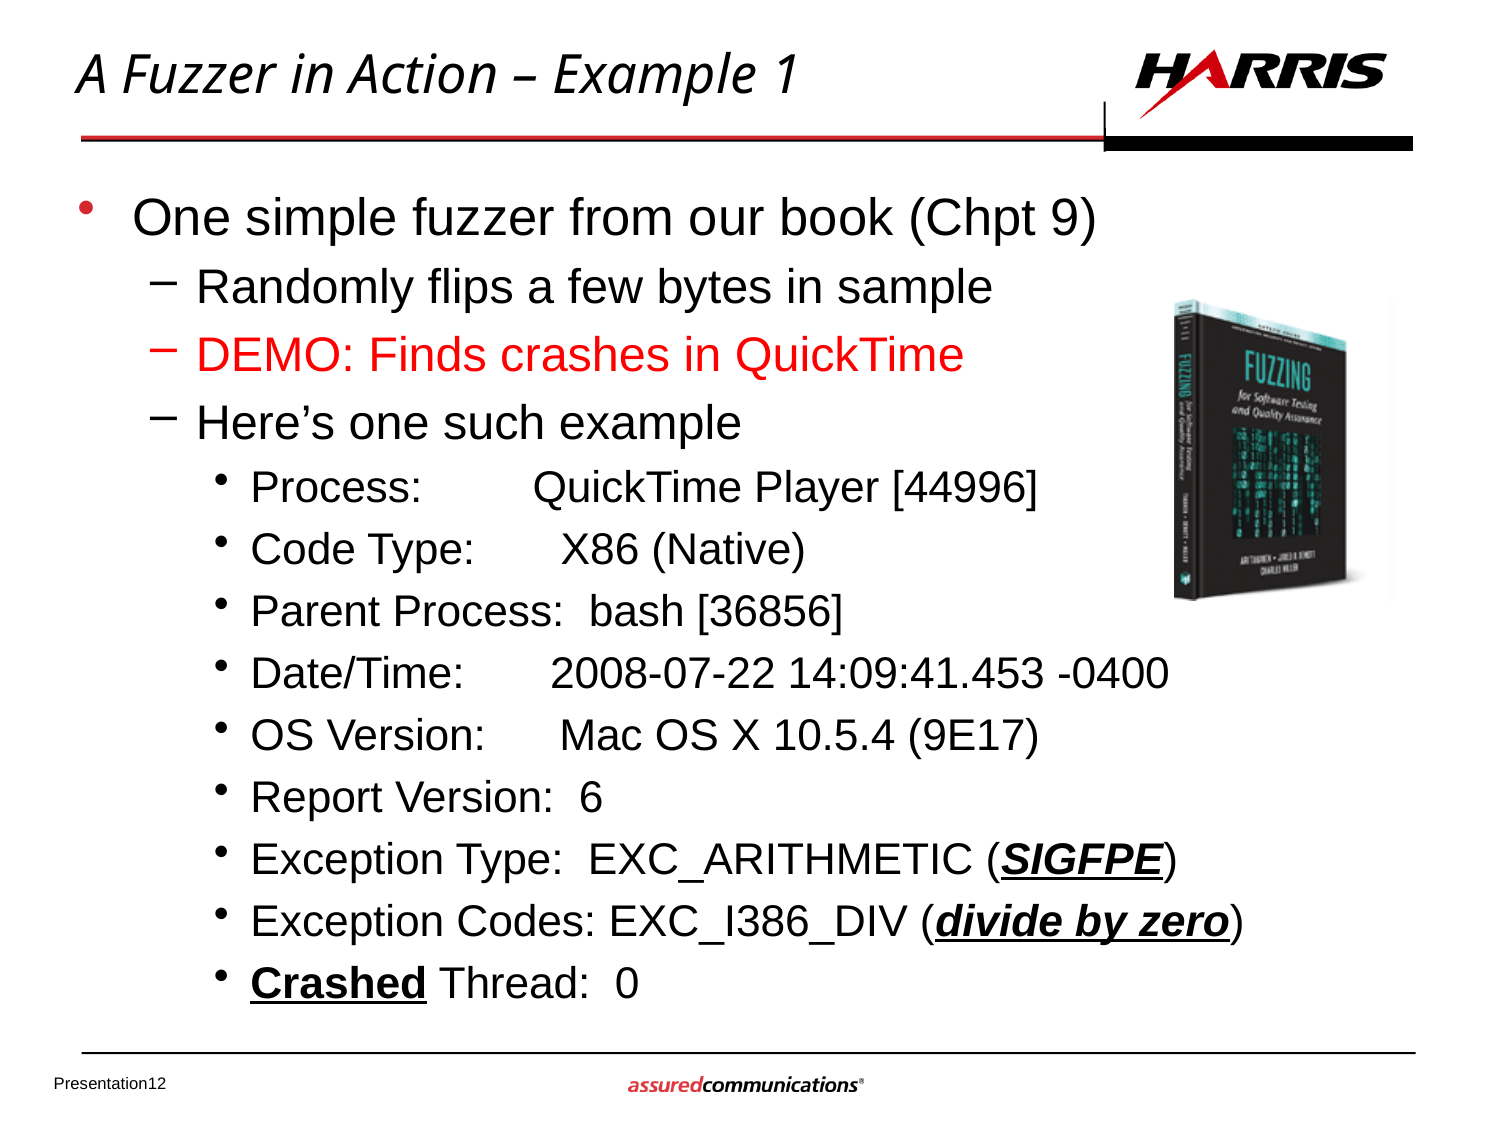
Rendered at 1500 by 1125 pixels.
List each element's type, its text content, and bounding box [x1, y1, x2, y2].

list One simple fuzzer from our book (Chpt 9) Randomly flips a few bytes in sample DEMO: Finds crashes in QuickTime Here’s one such example Process: QuickTime Player [44996] Code Type: X86 (Native) Parent Process: bash [36856] Date/Time: 2008-07-22 14:09:41.453 -0400 OS Version: Mac OS X 10.5.4 (9E17) Report Version: 6 Exception Type: EXC_ARITHMETIC (SIGFPE) Exception Codes: EXC_I386_DIV (divide by zero) Crashed Thread: 0 [62, 174, 1429, 1020]
title A Fuzzer in Action – Example 1 [62, 27, 1038, 117]
picture [1135, 49, 1387, 119]
picture [1174, 298, 1394, 601]
picture [628, 1076, 864, 1092]
